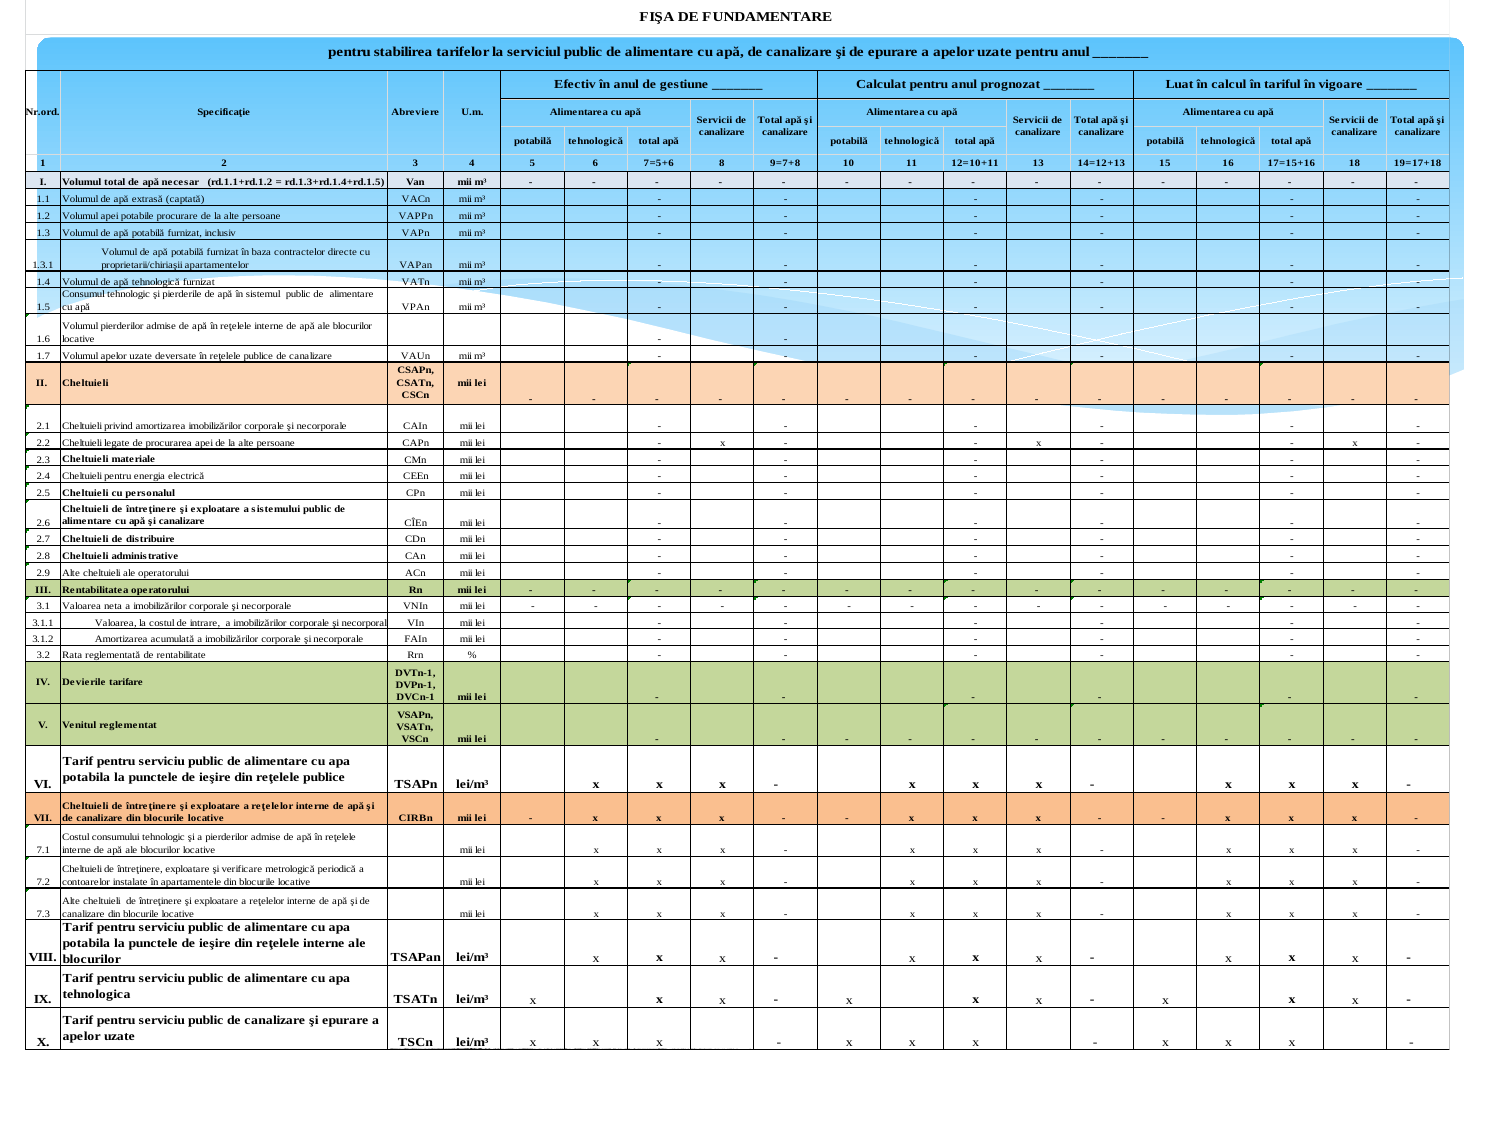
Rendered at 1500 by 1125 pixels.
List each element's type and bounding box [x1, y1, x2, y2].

picture [24, 0, 1451, 1051]
